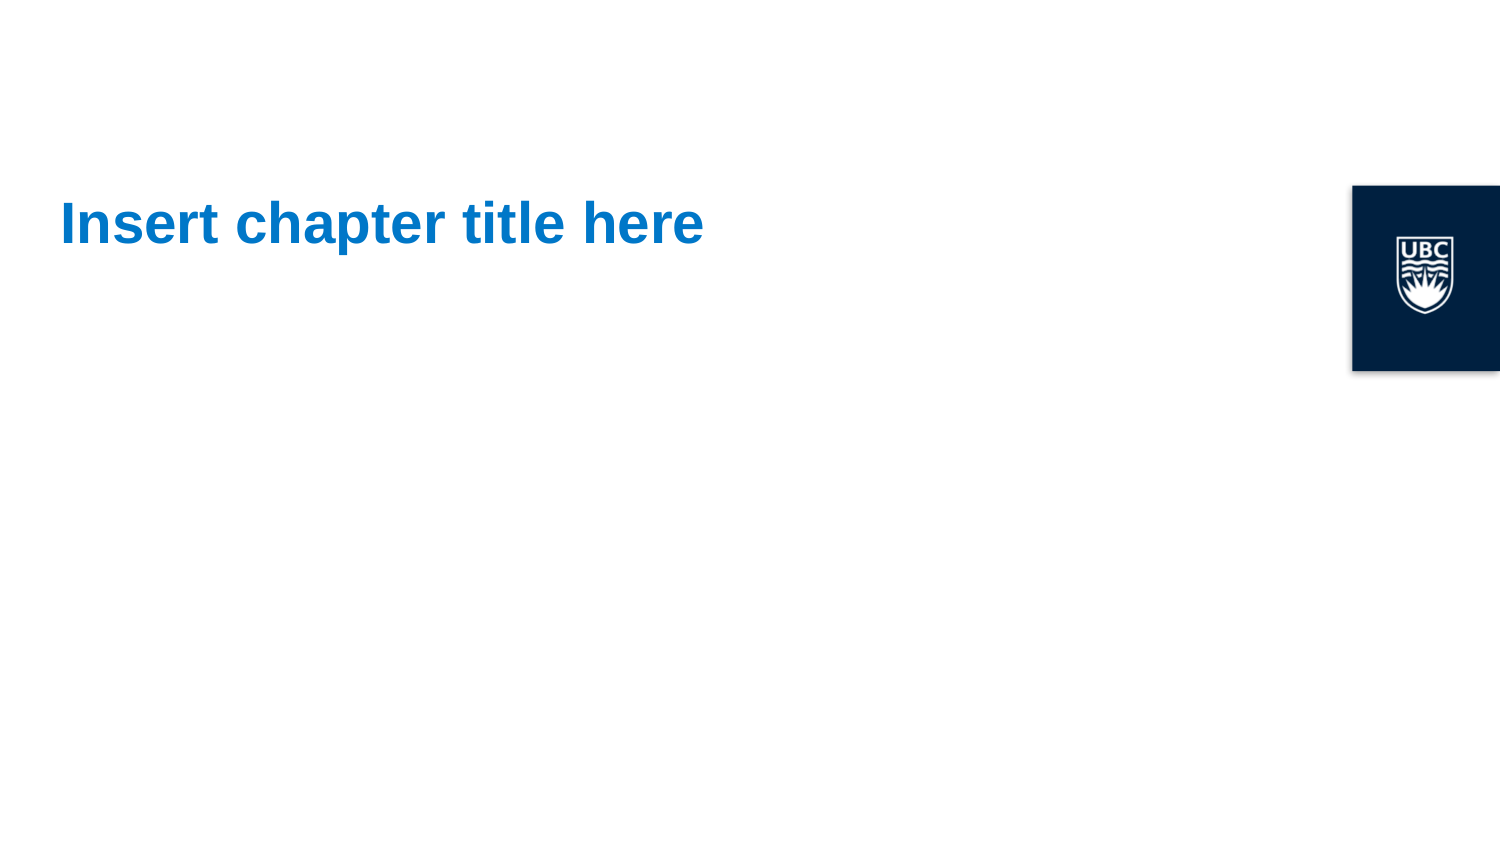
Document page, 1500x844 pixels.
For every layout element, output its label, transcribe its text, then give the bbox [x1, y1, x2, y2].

picture [1391, 232, 1459, 318]
title Insert chapter title here [60, 185, 1355, 372]
